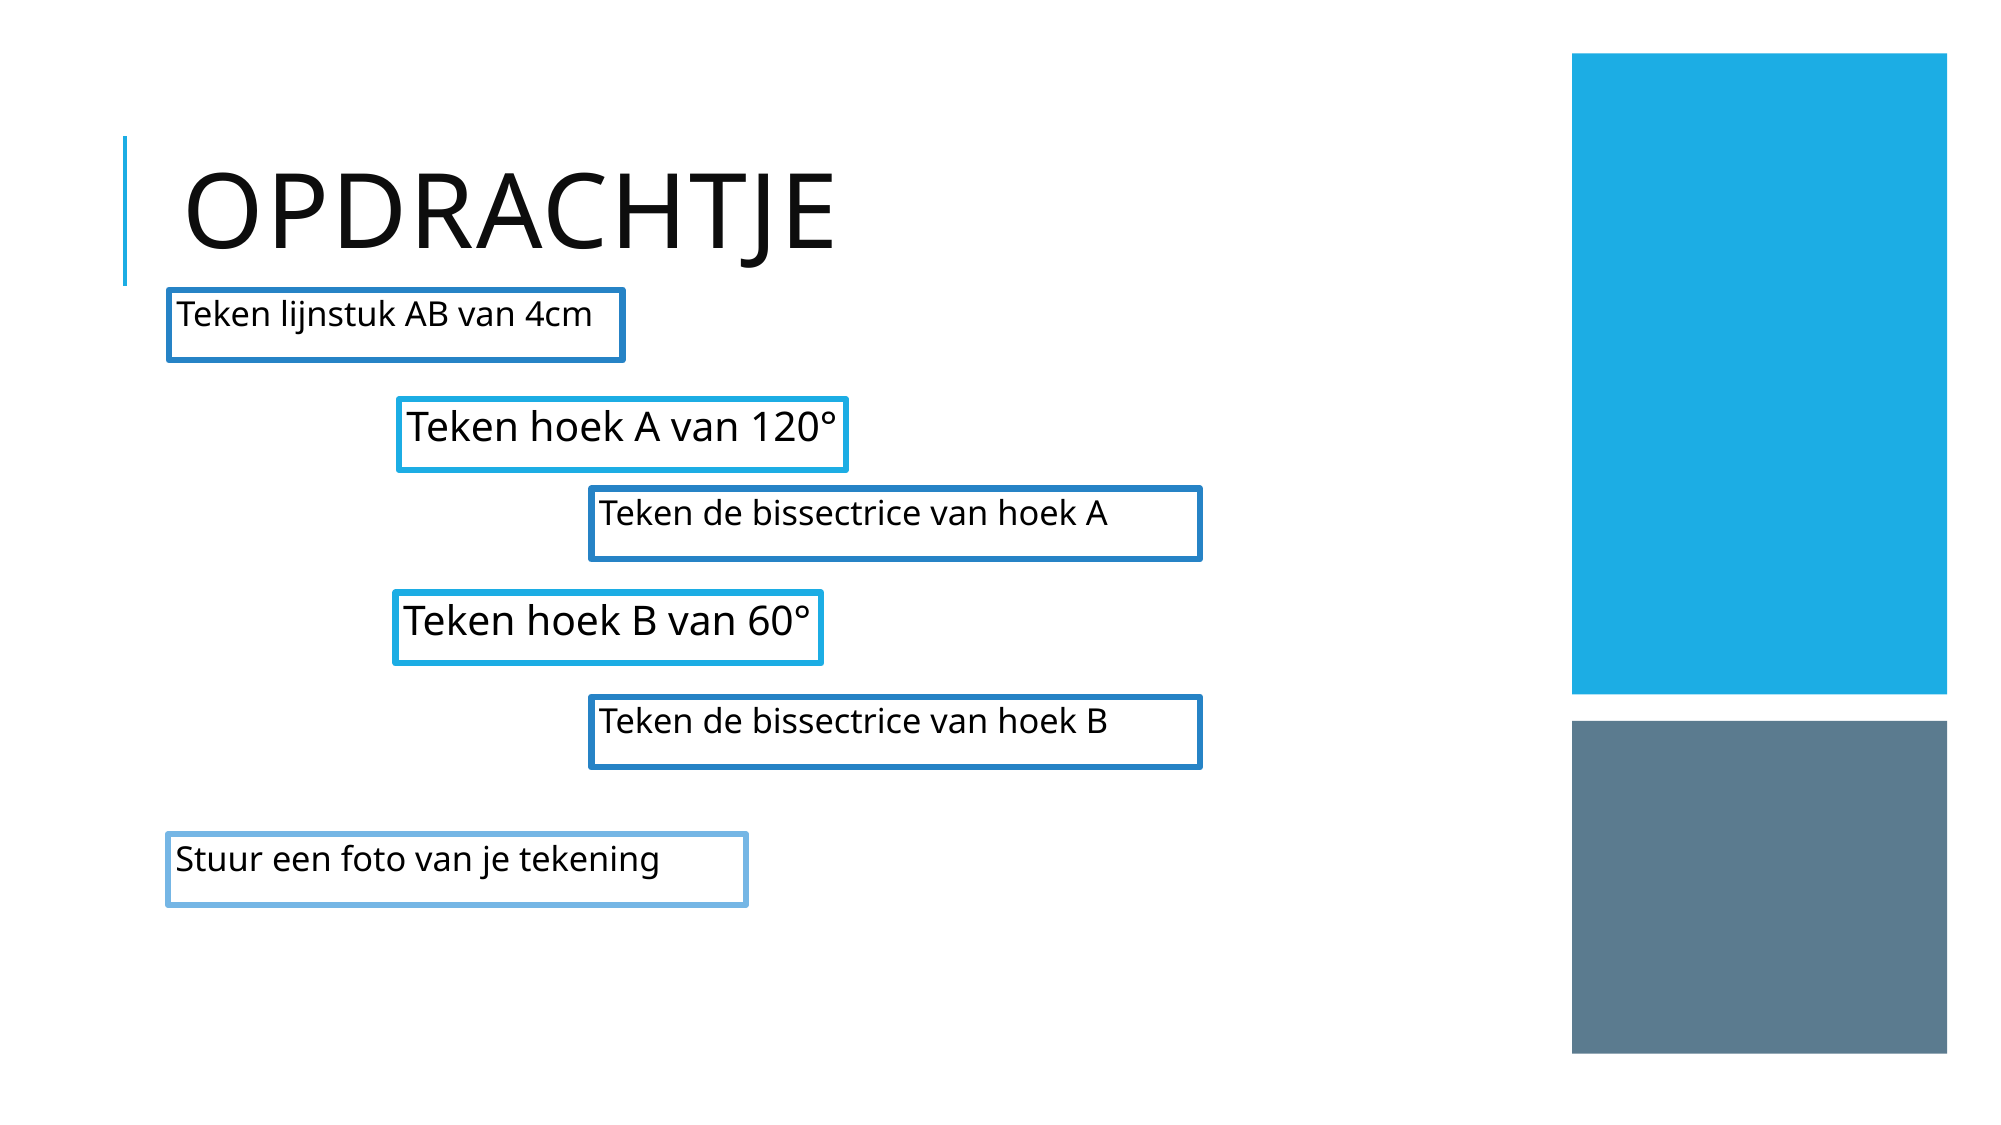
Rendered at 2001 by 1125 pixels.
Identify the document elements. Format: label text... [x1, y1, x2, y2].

text_box Stuur een foto van je tekening [167, 833, 747, 906]
text_box Teken de bissectrice van hoek A [590, 487, 1201, 560]
text_box [1571, 720, 1948, 1055]
list Teken hoek A van 120° [398, 398, 847, 471]
text_box Teken hoek B van 60° [394, 591, 822, 665]
title Opdrachtje [168, 96, 1484, 342]
text_box [1571, 52, 1948, 696]
text_box Teken lijnstuk AB van 4cm [168, 288, 624, 362]
text_box Teken de bissectrice van hoek B [590, 695, 1201, 769]
